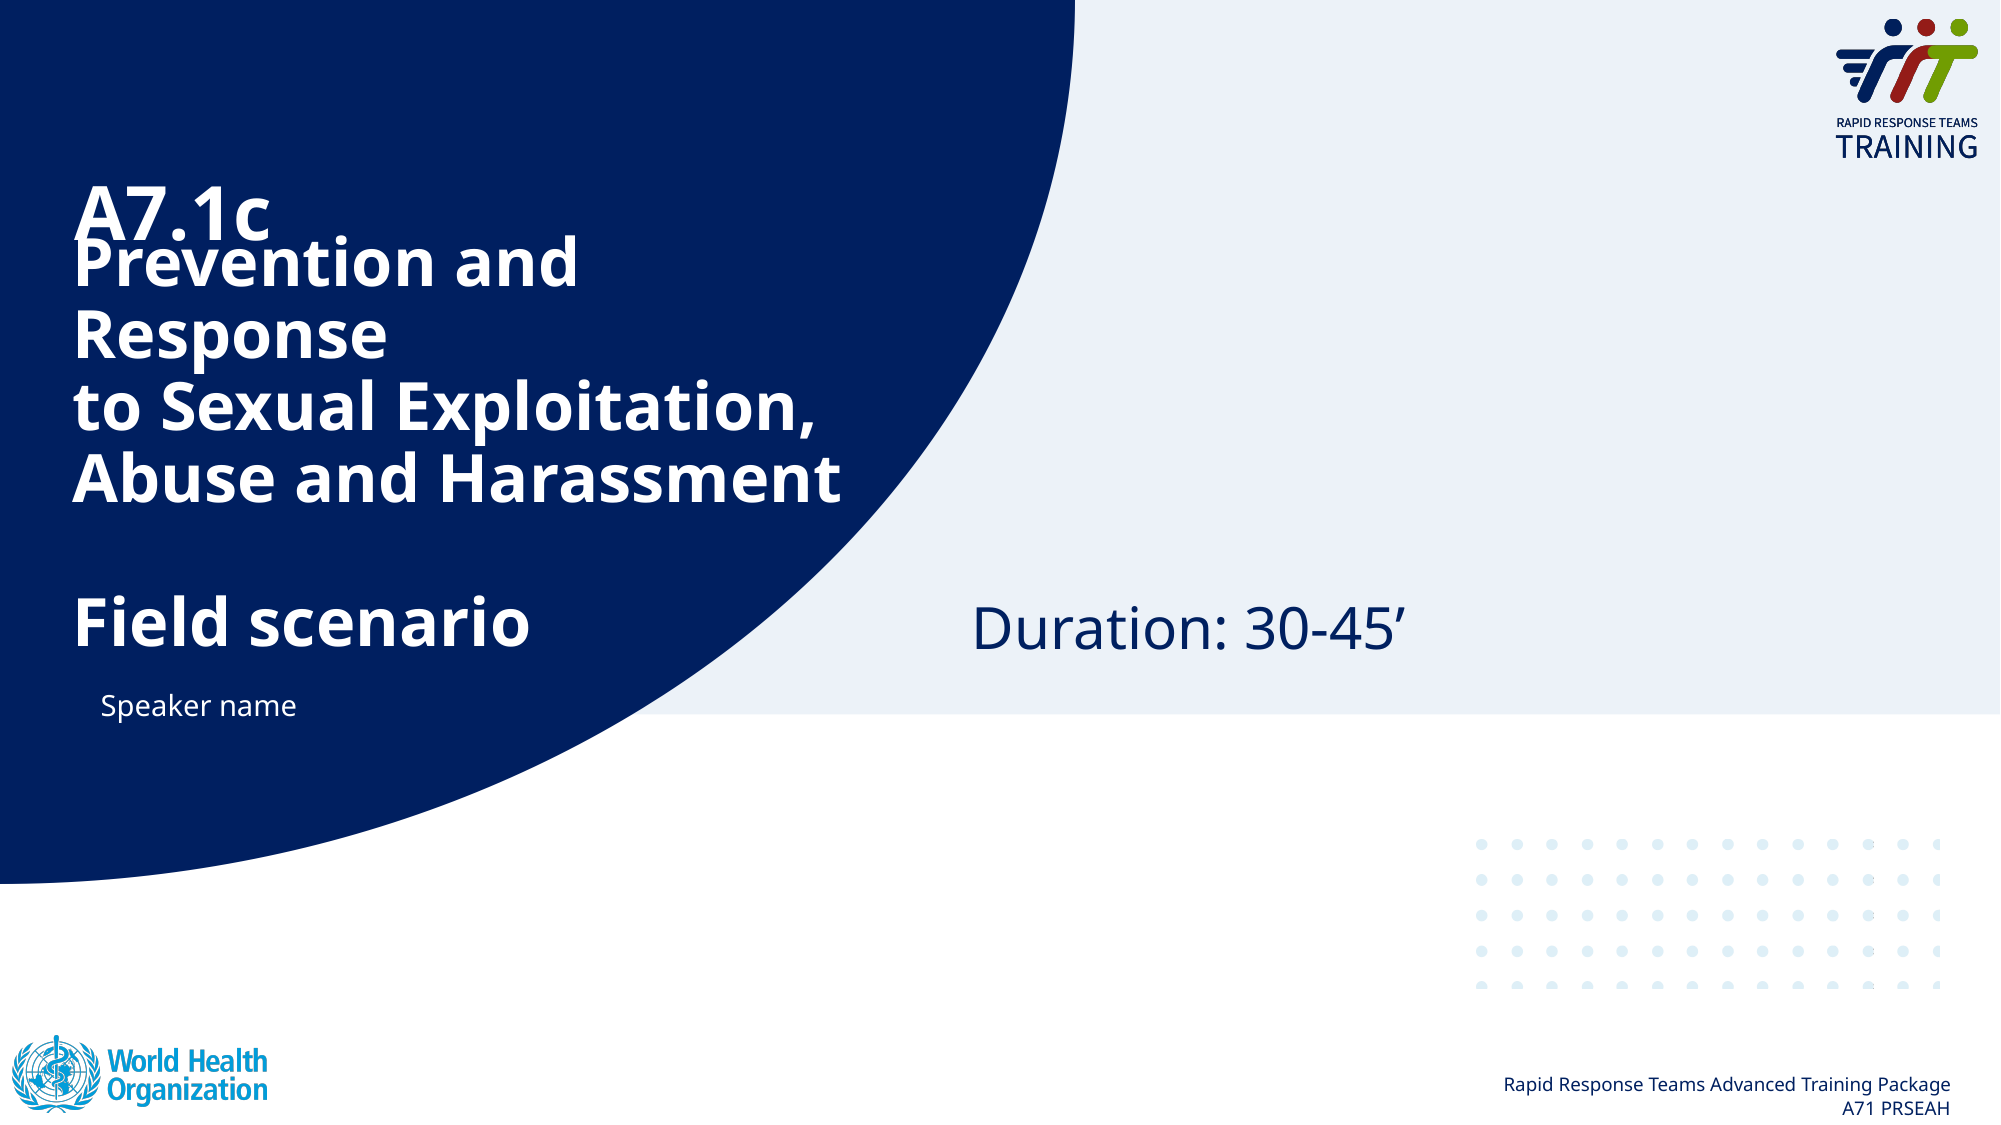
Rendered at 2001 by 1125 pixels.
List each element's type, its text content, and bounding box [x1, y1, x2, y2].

text_box Duration: 30-45’ [889, 583, 1489, 669]
title Prevention and Response to Sexual Exploitation, Abuse and Harassment Field scenario [64, 246, 888, 643]
picture [1476, 839, 1940, 989]
picture [0, 0, 1075, 884]
text_box A7.1c [66, 157, 1060, 263]
picture [12, 1035, 267, 1113]
text_box Speaker name [93, 680, 476, 730]
picture [12, 1083, 48, 1113]
picture [58, 1050, 64, 1058]
slide_number 1 [1882, 1037, 1916, 1092]
picture [1835, 19, 1978, 167]
